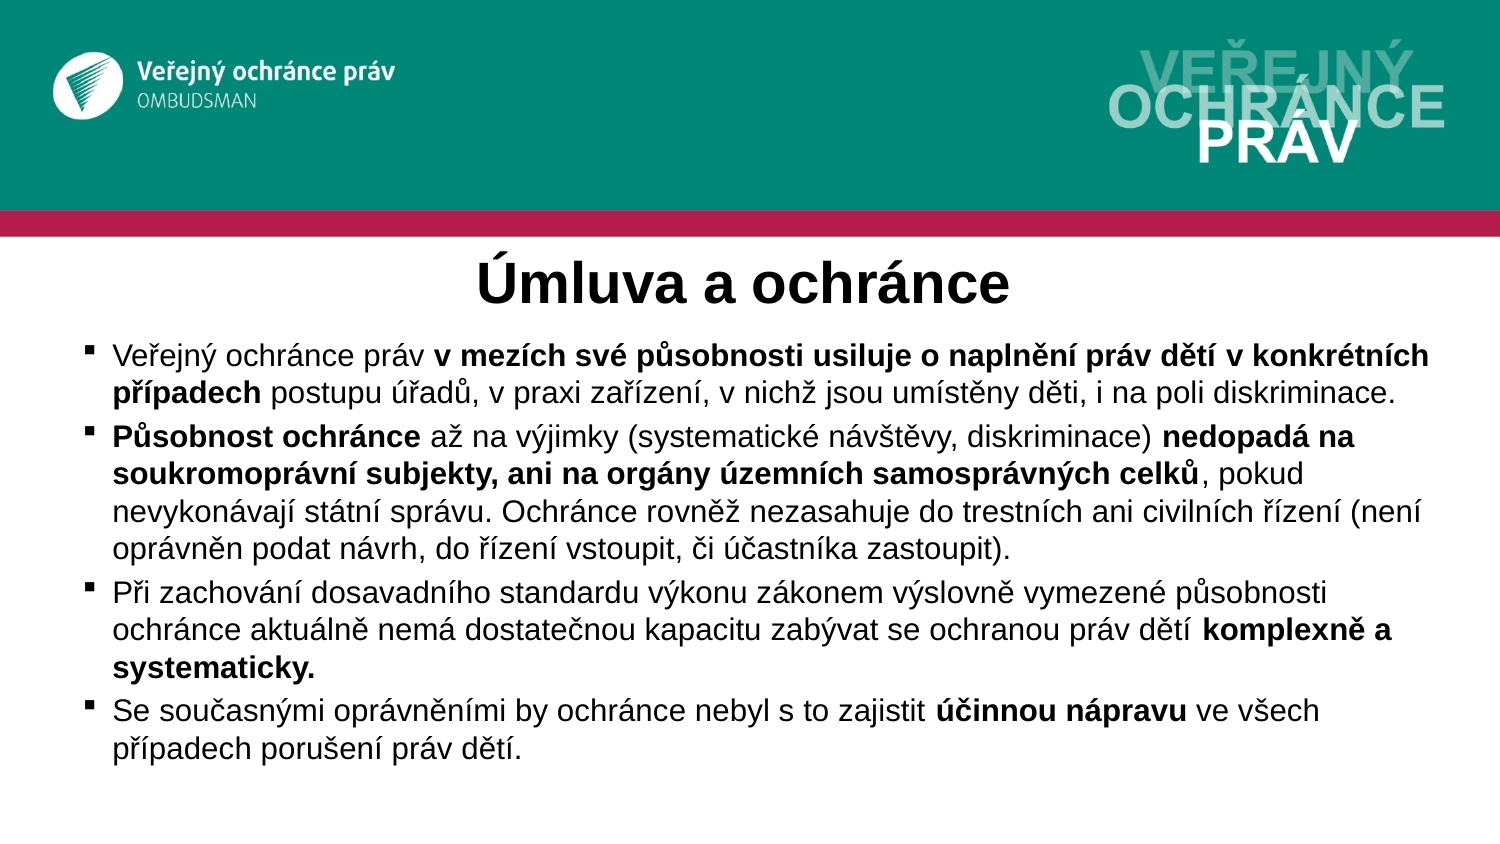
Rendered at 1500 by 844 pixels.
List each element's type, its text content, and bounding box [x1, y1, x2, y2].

title Úmluva a ochránce [171, 244, 1317, 316]
picture [0, 0, 1500, 799]
list Veřejný ochránce práv v mezích své působnosti usiluje o naplnění práv dětí v konkrétních případech postupu úřadů, v praxi zařízení, v nichž jsou umístěny děti, i na poli diskriminace. Působnost ochránce až na výjimky (systematické návštěvy, diskriminace) nedopadá na soukromoprávní subjekty, ani na orgány územních samosprávných celků, pokud nevykonávají státní správu. Ochránce rovněž nezasahuje do trestních ani civilních řízení (není oprávněn podat návrh, do řízení vstoupit, či účastníka zastoupit). Při zachování dosavadního standardu výkonu zákonem výslovně vymezené působnosti ochránce aktuálně nemá dostatečnou kapacitu zabývat se ochranou práv dětí komplexně a systematicky. Se současnými oprávněními by ochránce nebyl s to zajistit účinnou nápravu ve všech případech porušení práv dětí. [53, 327, 1471, 765]
